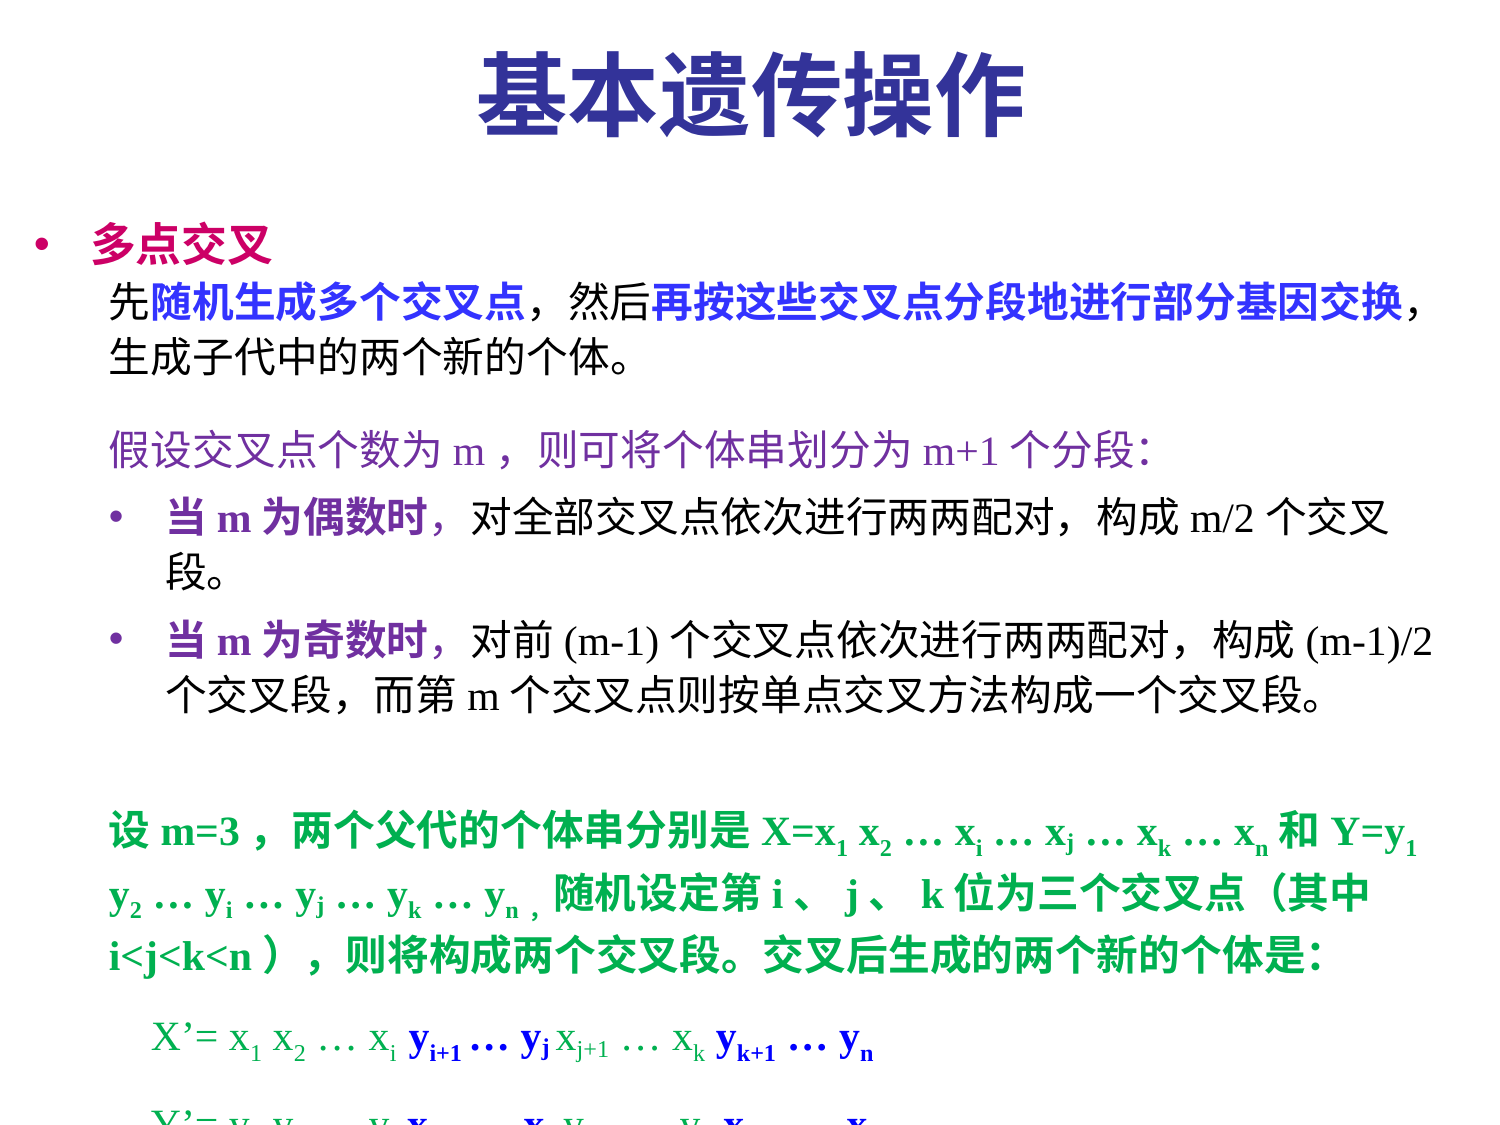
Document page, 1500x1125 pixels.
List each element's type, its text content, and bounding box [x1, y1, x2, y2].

text_box 多点交叉 先随机生成多个交叉点，然后再按这些交叉点分段地进行部分基因交换，生成子代中的两个新的个体。 假设交叉点个数为m，则可将个体串划分为m+1个分段： 当m为偶数时，对全部交叉点依次进行两两配对，构成m/2个交叉段。 当m为奇数时，对前(m-1)个交叉点依次进行两两配对，构成(m-1)/2个交叉段，而第m个交叉点则按单点交叉方法构成一个交叉段。 设m=3，两个父代的个体串分别是X=x1 x2 … xi … xj … xk … xn和Y=y1 y2 … yi … yj … yk … yn，随机设定第i、j、k位为三个交叉点（其中i<j<k<n），则将构成两个交叉段。交叉后生成的两个新的个体是： X’= x1 x2 … xi yi+1 … yj xj+1 … xk yk+1 … yn Y’= y1 y2 … yi xi+1 … xj yj+1 … yk xk+1 … xn [19, 203, 1465, 1125]
text_box 基本遗传操作 [293, 30, 1209, 156]
